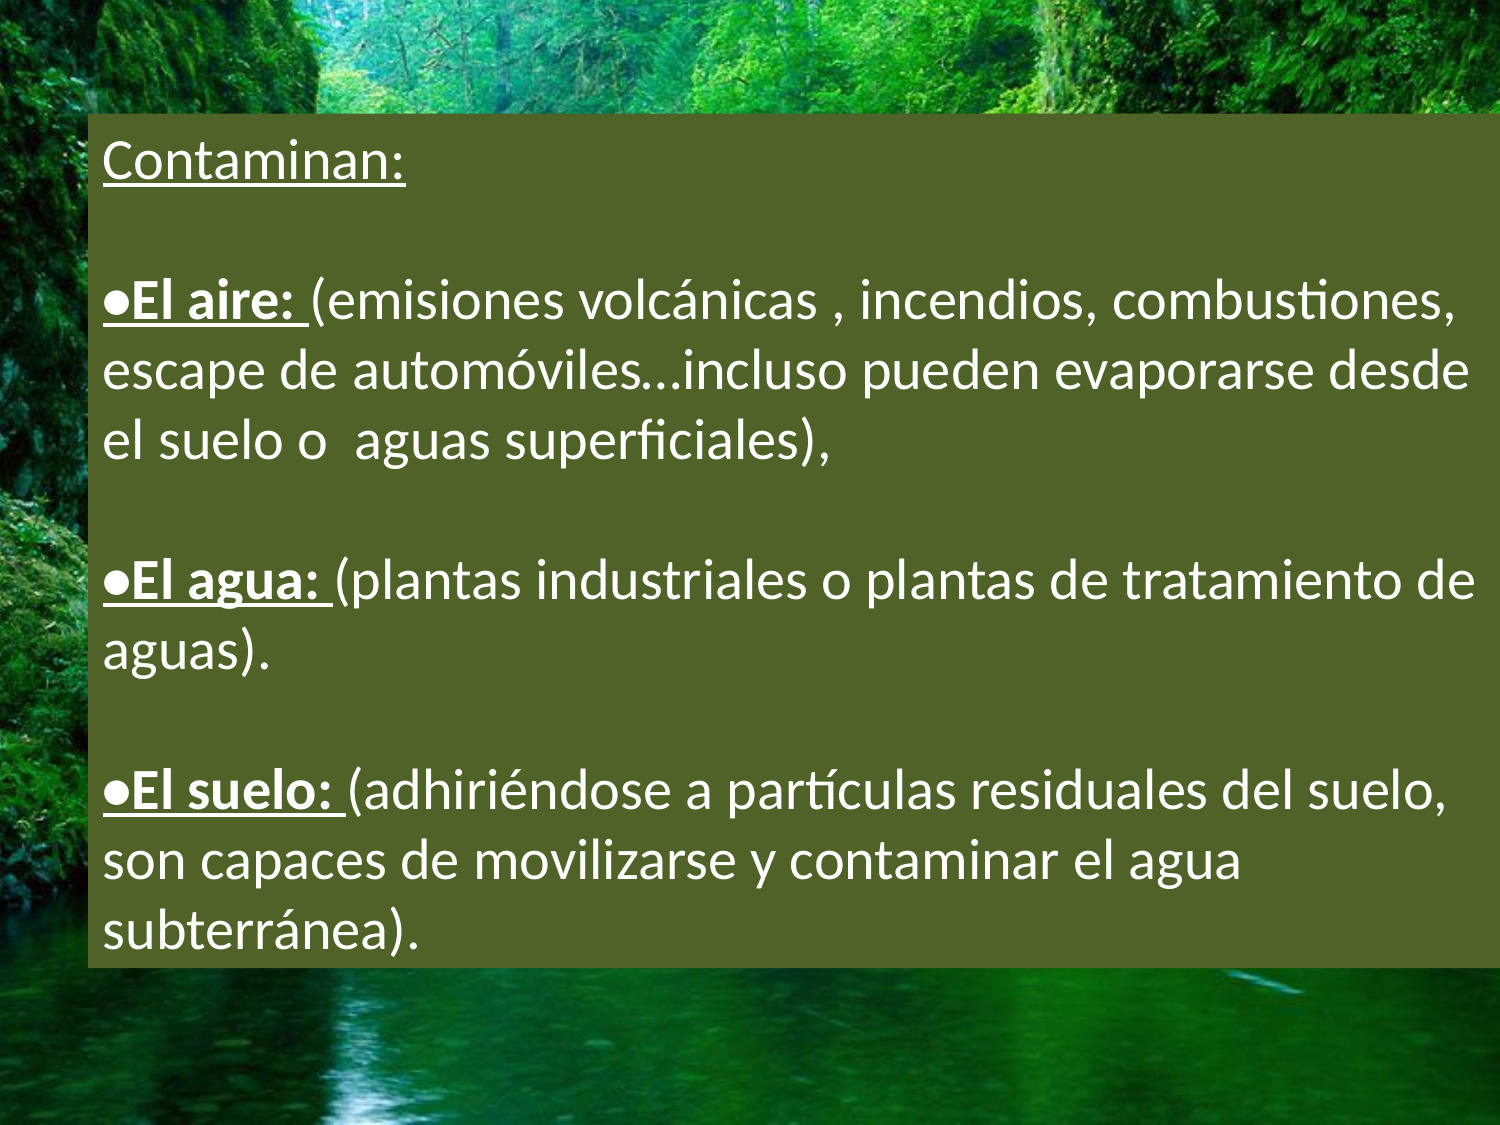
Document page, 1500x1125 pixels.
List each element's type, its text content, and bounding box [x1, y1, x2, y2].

text_box Contaminan: •El aire: (emisiones volcánicas , incendios, combustiones, escape de automóviles…incluso pueden evaporarse desde el suelo o aguas superficiales), •El agua: (plantas industriales o plantas de tratamiento de aguas). •El suelo: (adhiriéndose a partículas residuales del suelo, son capaces de movilizarse y contaminar el agua subterránea). [88, 113, 1500, 969]
picture [0, 0, 1500, 1125]
